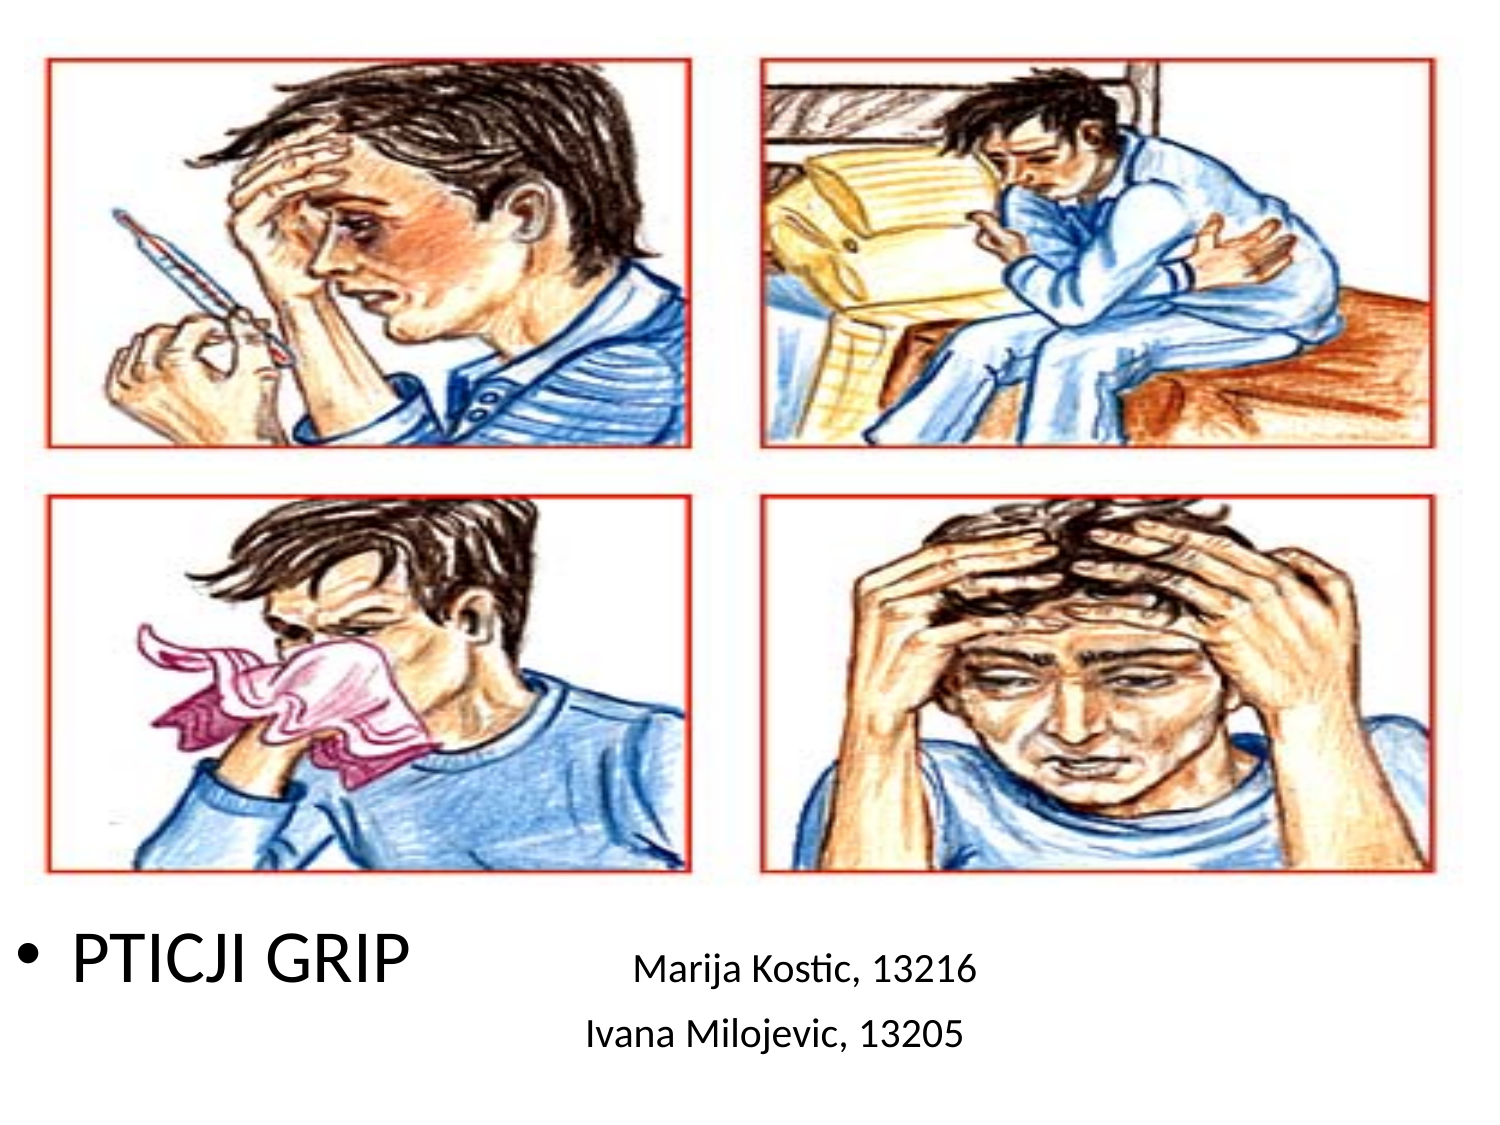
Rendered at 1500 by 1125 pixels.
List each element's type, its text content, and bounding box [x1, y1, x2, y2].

picture [24, 37, 1463, 901]
list PTICJI GRIP Marija Kostic, 13216 Ivana Milojevic, 13205 [0, 900, 1400, 1088]
